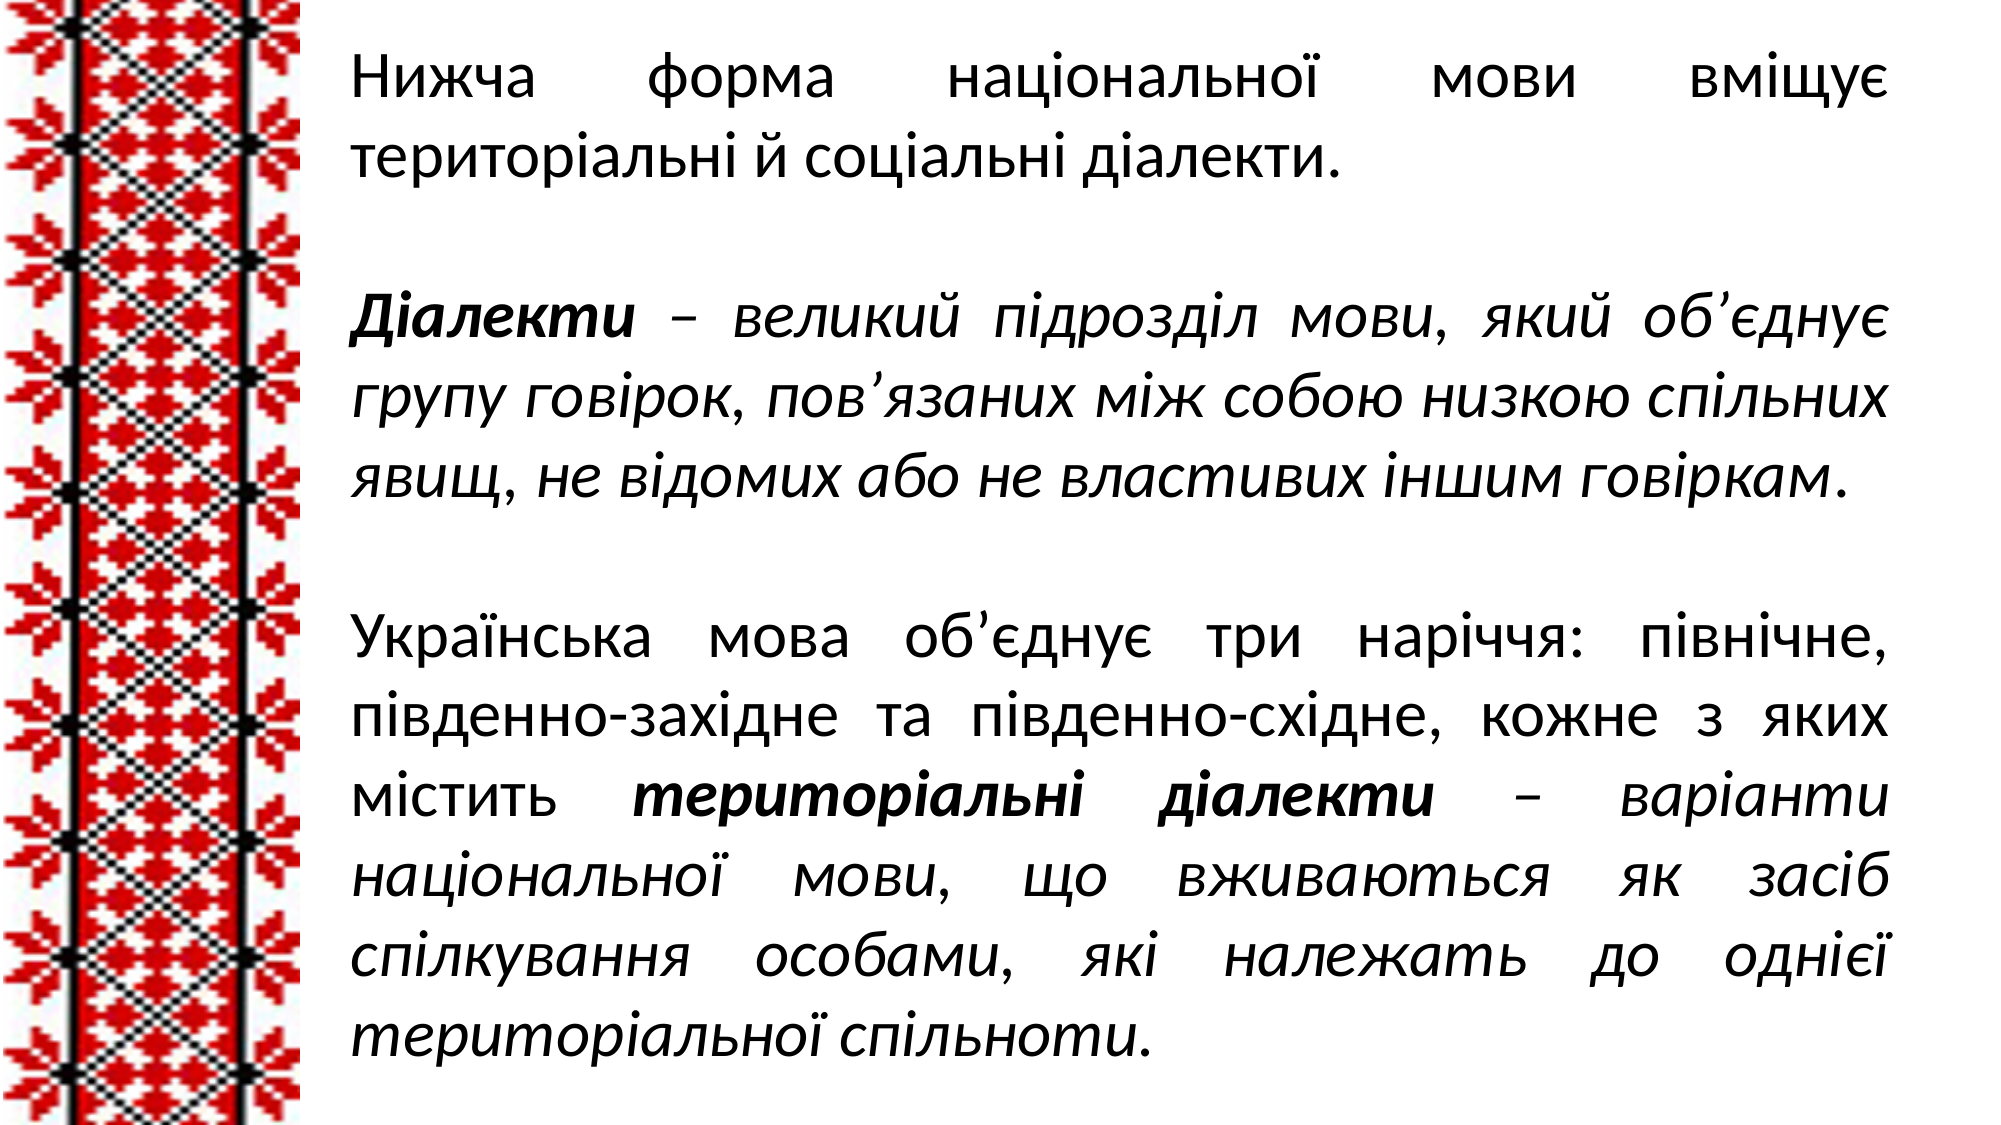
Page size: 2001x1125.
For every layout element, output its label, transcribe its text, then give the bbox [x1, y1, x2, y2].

picture [3, 0, 300, 1125]
text_box Нижча форма національної мови вміщує територіальні й соціальні діалекти. Діалекти – великий підрозділ мови, який об’єднує групу говірок, пов’язаних між собою низкою спільних явищ, не відомих або не властивих іншим говіркам. Українська мова об’єднує три наріччя: північне, південно-західне та південно-східне, кожне з яких містить територіальні діалекти – варіанти національної мови, що вживаються як засіб спілкування особами, які належать до однієї територіальної спільноти. [335, 23, 1906, 1078]
